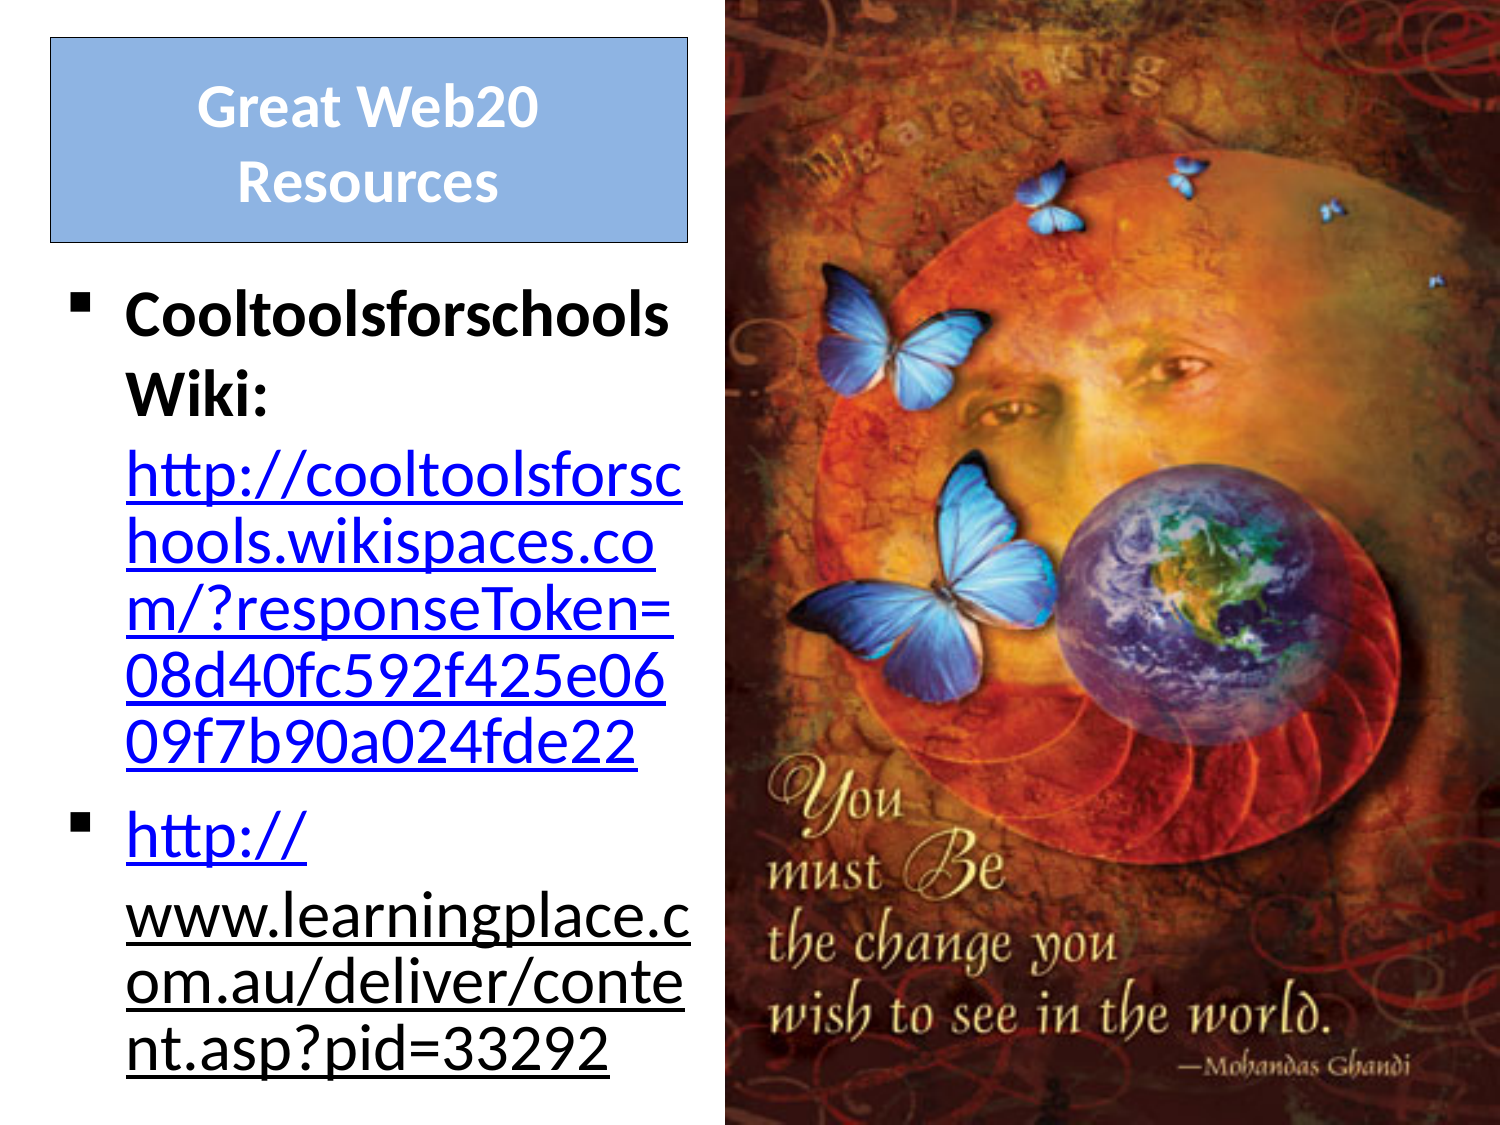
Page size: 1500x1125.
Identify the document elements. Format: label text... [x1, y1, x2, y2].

title Great Web20 Resources [50, 37, 688, 243]
picture [724, 0, 1500, 1125]
list Cooltoolsforschools Wiki: http://cooltoolsforschools.wikispaces.com/?responseToken=08d40fc592f425e0609f7b90a024fde22 http://www.learningplace.com.au/deliver/content.asp?pid=33292 [50, 262, 713, 1075]
